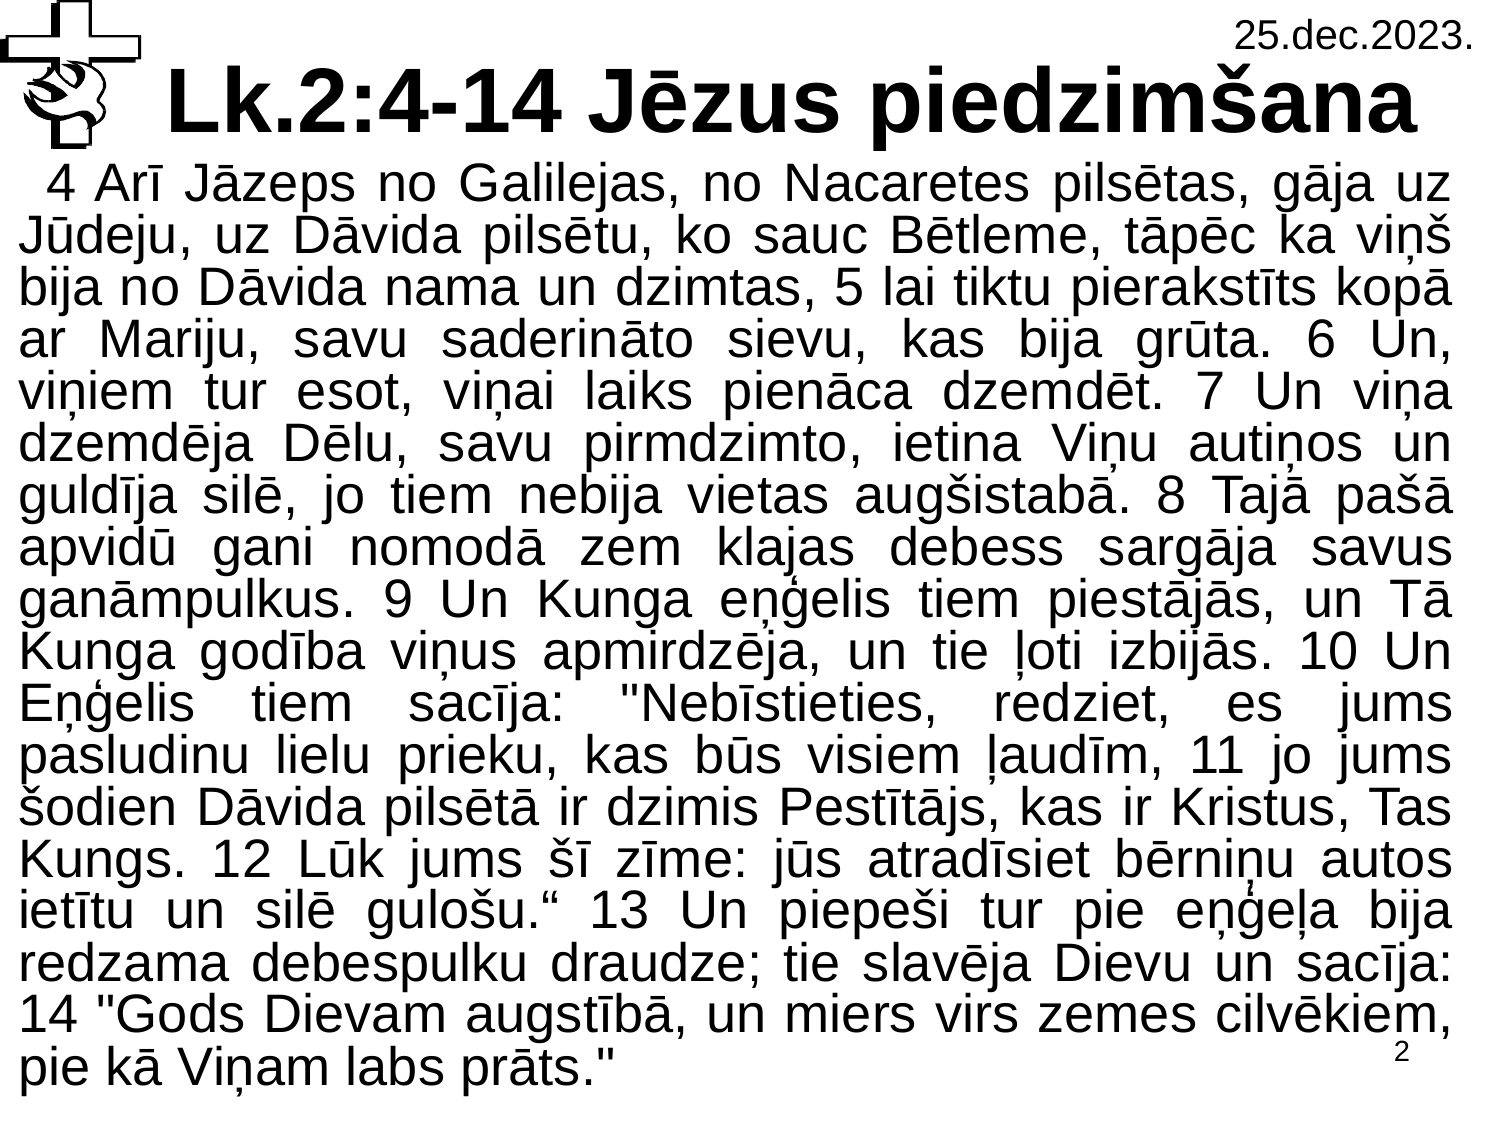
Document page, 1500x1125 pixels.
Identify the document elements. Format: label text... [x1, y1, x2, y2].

text_box [53, 101, 1404, 239]
title Lk.2:4-14 Jēzus piedzimšana [146, 26, 1468, 152]
picture [0, 0, 142, 150]
text_box 25.dec.2023. [1218, 0, 1500, 65]
slide_number 2 [1074, 1024, 1426, 1103]
list 4 Arī Jāzeps no Galilejas, no Nacaretes pilsētas, gāja uz Jūdeju, uz Dāvida pilsētu, ko sauc Bētleme, tāpēc ka viņš bija no Dāvida nama un dzimtas, 5 lai tiktu pierakstīts kopā ar Mariju, savu saderināto sievu, kas bija grūta. 6 Un, viņiem tur esot, viņai laiks pienāca dzemdēt. 7 Un viņa dzemdēja Dēlu, savu pirmdzimto, ietina Viņu autiņos un guldīja silē, jo tiem nebija vietas augšistabā. 8 Tajā pašā apvidū gani nomodā zem klajas debess sargāja savus ganāmpulkus. 9 Un Kunga eņģelis tiem piestājās, un Tā Kunga godība viņus apmirdzēja, un tie ļoti izbijās. 10 Un Eņģelis tiem sacīja: "Nebīstieties, redziet, es jums pasludinu lielu prieku, kas būs visiem ļaudīm, 11 jo jums šodien Dāvida pilsētā ir dzimis Pestītājs, kas ir Kristus, Tas Kungs. 12 Lūk jums šī zīme: jūs atradīsiet bērniņu autos ietītu un silē gulošu.“ 13 Un piepeši tur pie eņģeļa bija redzama debespulku draudze; tie slavēja Dievu un sacīja: 14 "Gods Dievam augstībā, un miers virs zemes cilvēkiem, pie kā Viņam labs prāts." [0, 152, 1471, 1125]
